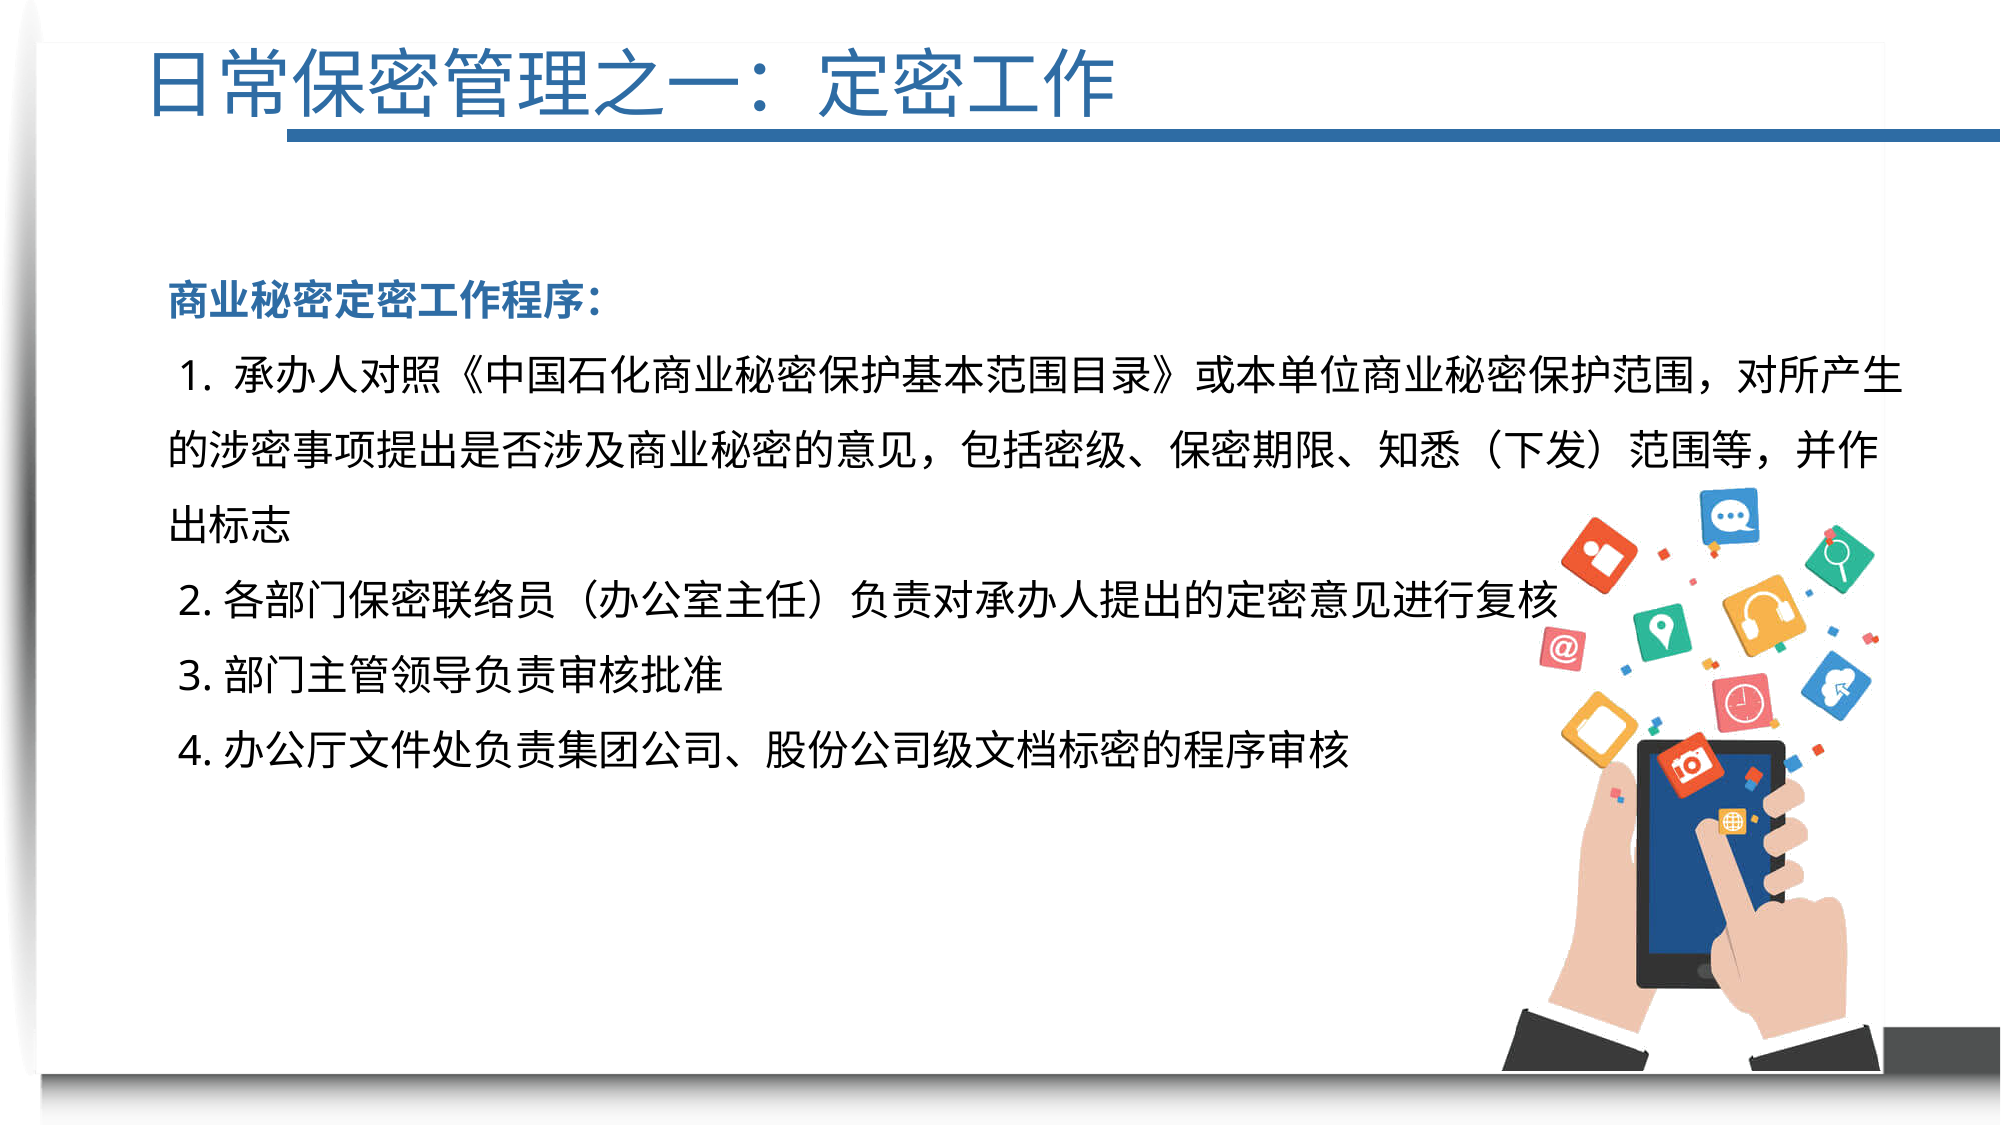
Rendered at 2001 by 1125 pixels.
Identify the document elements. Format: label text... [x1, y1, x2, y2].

text_box 日常保密管理之一：定密工作 [126, 29, 1132, 135]
text_box 商业秘密定密工作程序： 1. 承办人对照《中国石化商业秘密保护基本范围目录》或本单位商业秘密保护范围，对所产生的涉密事项提出是否涉及商业秘密的意见，包括密级、保密期限、知悉（下发）范围等，并作出标志 2.各部门保密联络员（办公室主任）负责对承办人提出的定密意见进行复核 3.部门主管领导负责审核批准 4.办公厅文件处负责集团公司、股份公司级文档标密的程序审核 [152, 241, 1923, 782]
picture [0, 0, 2001, 1125]
